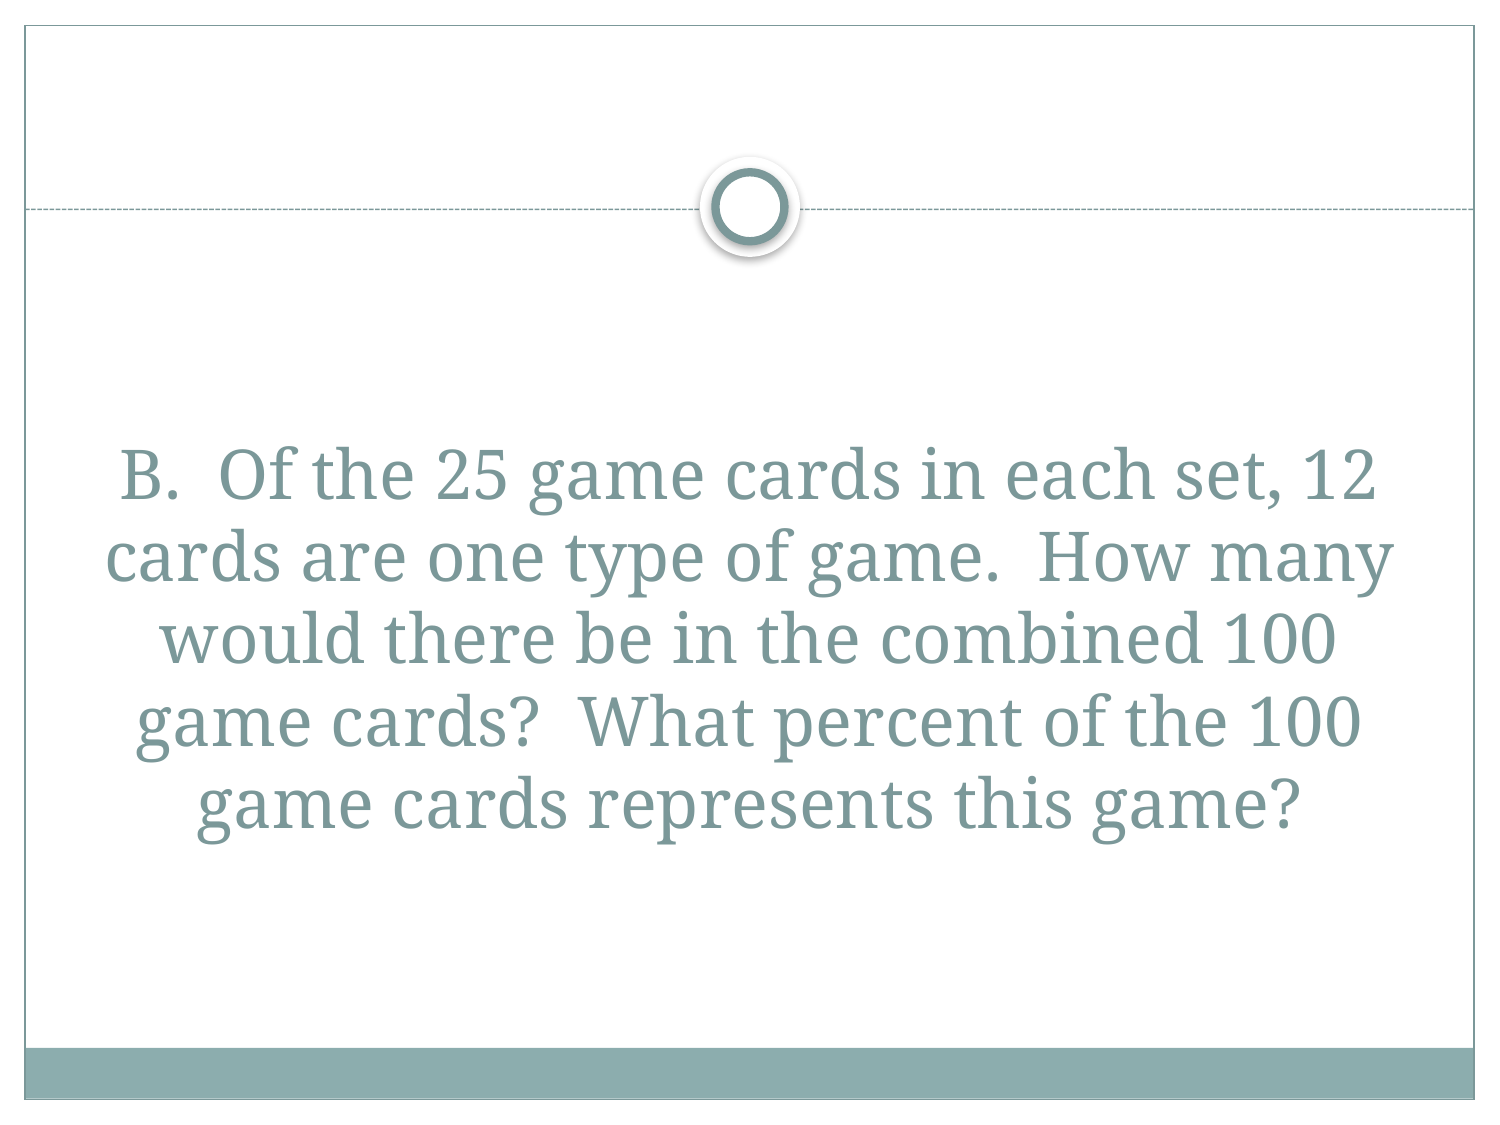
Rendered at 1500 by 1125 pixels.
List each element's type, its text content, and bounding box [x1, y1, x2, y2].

title B. Of the 25 game cards in each set, 12 cards are one type of game. How many would there be in the combined 100 game cards? What percent of the 100 game cards represents this game? [75, 45, 1425, 850]
